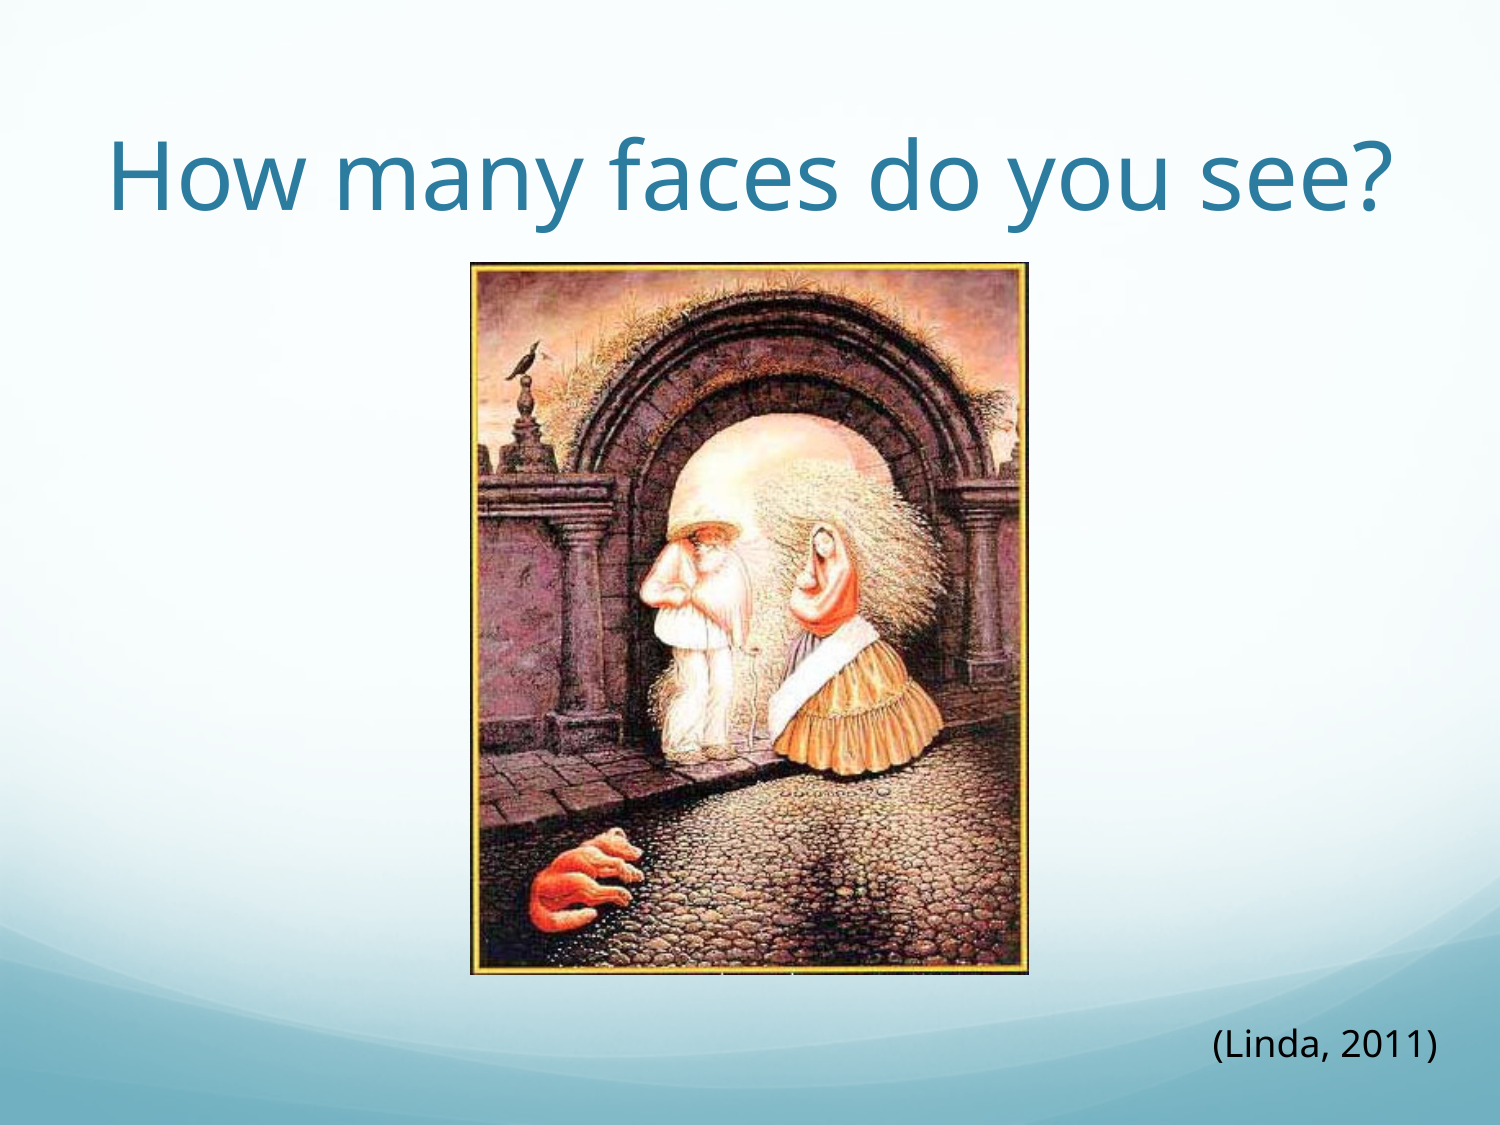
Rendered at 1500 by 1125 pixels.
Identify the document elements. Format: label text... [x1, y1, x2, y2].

text_box (Linda, 2011) [1197, 1012, 1453, 1073]
title How many faces do you see? [90, 17, 1410, 237]
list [89, 261, 1410, 976]
